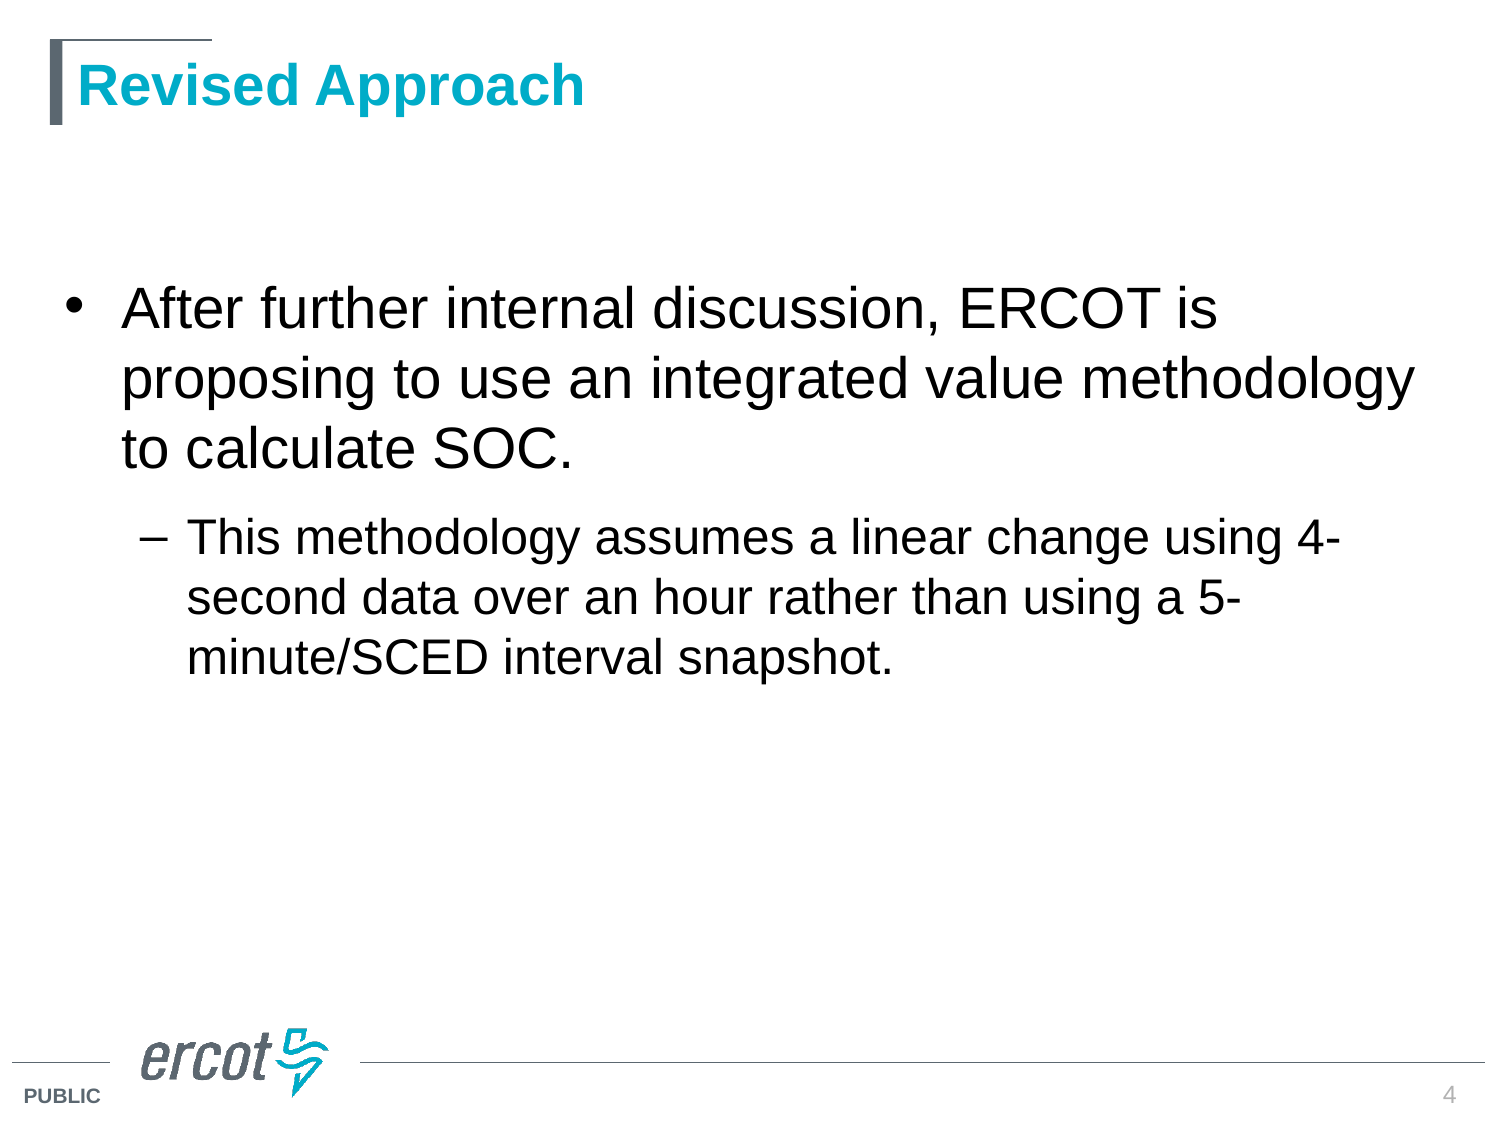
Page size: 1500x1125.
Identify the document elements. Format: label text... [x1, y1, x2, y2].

title Revised Approach [62, 39, 1450, 228]
list After further internal discussion, ERCOT is proposing to use an integrated value methodology to calculate SOC. This methodology assumes a linear change using 4-second data over an hour rather than using a 5-minute/SCED interval snapshot. [50, 262, 1450, 972]
slide_number 4 [1412, 1076, 1488, 1112]
picture [137, 1024, 332, 1100]
